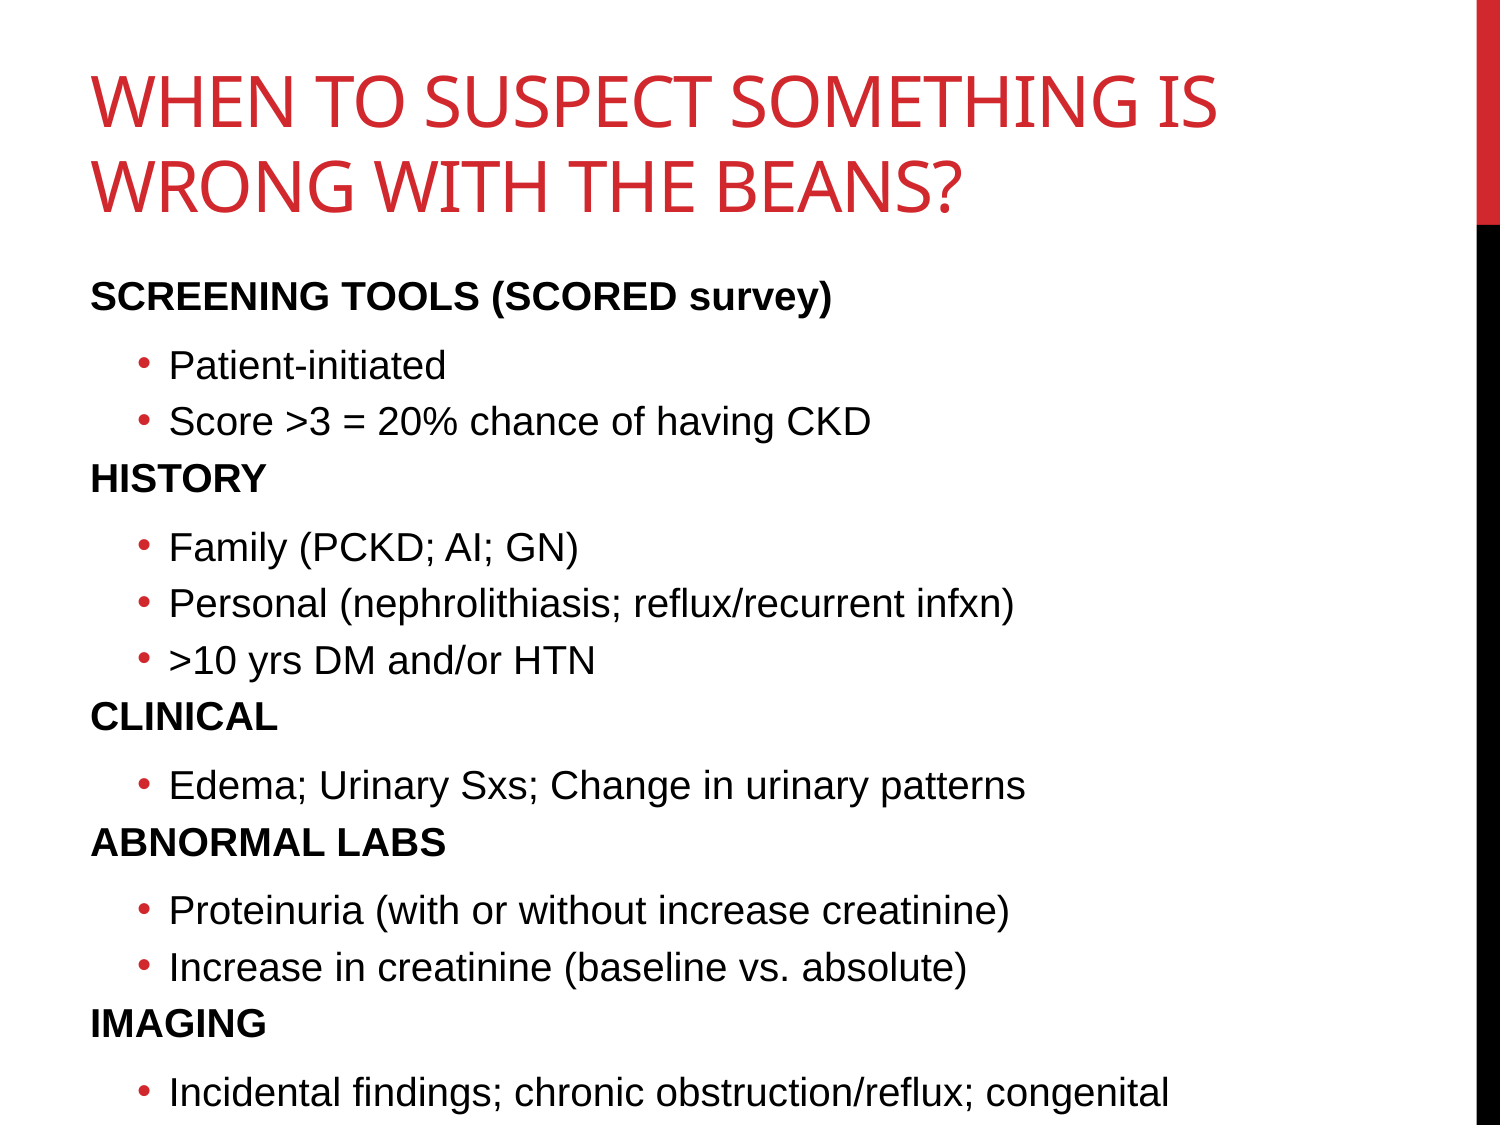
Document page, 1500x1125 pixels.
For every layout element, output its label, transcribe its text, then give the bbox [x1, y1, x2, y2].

title WHEN TO SUSPECT SOMETHING IS WRONG WITH THE BEANS? [75, 47, 1425, 235]
list SCREENING TOOLS (SCORED survey) Patient-initiated Score >3 = 20% chance of having CKD HISTORY Family (PCKD; AI; GN) Personal (nephrolithiasis; reflux/recurrent infxn) >10 yrs DM and/or HTN CLINICAL Edema; Urinary Sxs; Change in urinary patterns ABNORMAL LABS Proteinuria (with or without increase creatinine) Increase in creatinine (baseline vs. absolute) IMAGING Incidental findings; chronic obstruction/reflux; congenital [75, 262, 1477, 1125]
